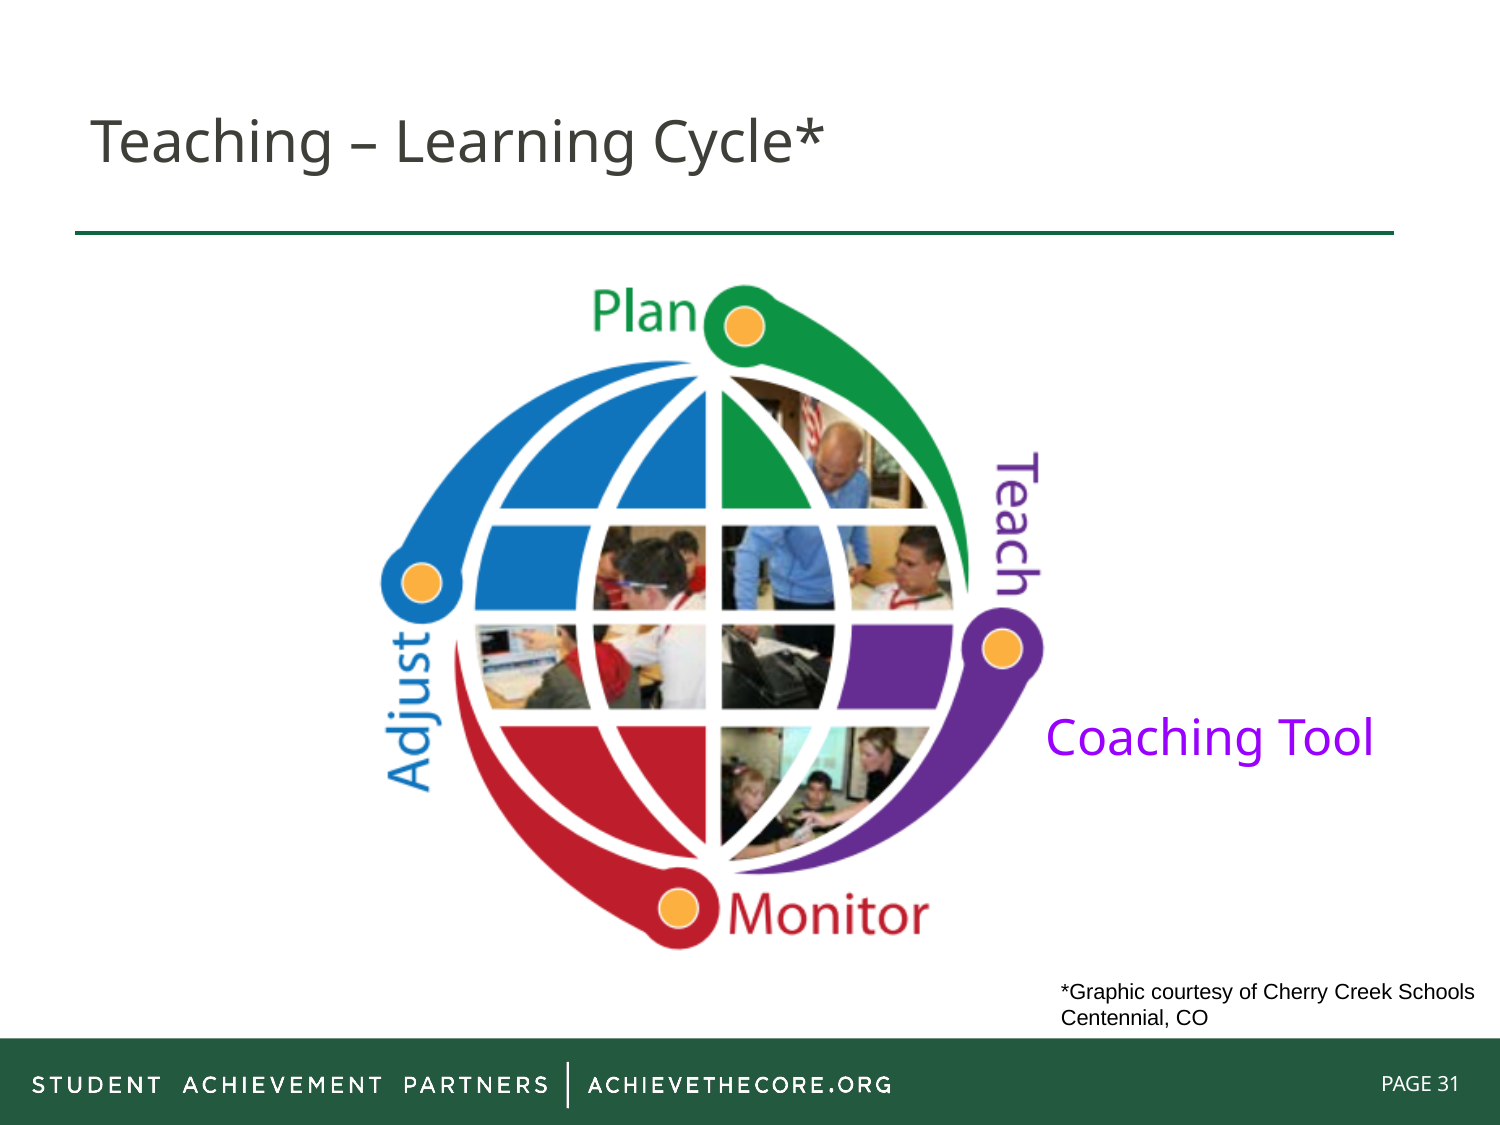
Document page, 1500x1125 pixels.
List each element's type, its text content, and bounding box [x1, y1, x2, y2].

text_box *Graphic courtesy of Cherry Creek Schools Centennial, CO [1045, 970, 1500, 1039]
title Teaching – Learning Cycle* [75, 45, 1425, 233]
picture [12, 1055, 911, 1112]
text_box Coaching Tool [1179, 690, 1452, 840]
picture [260, 249, 1174, 996]
